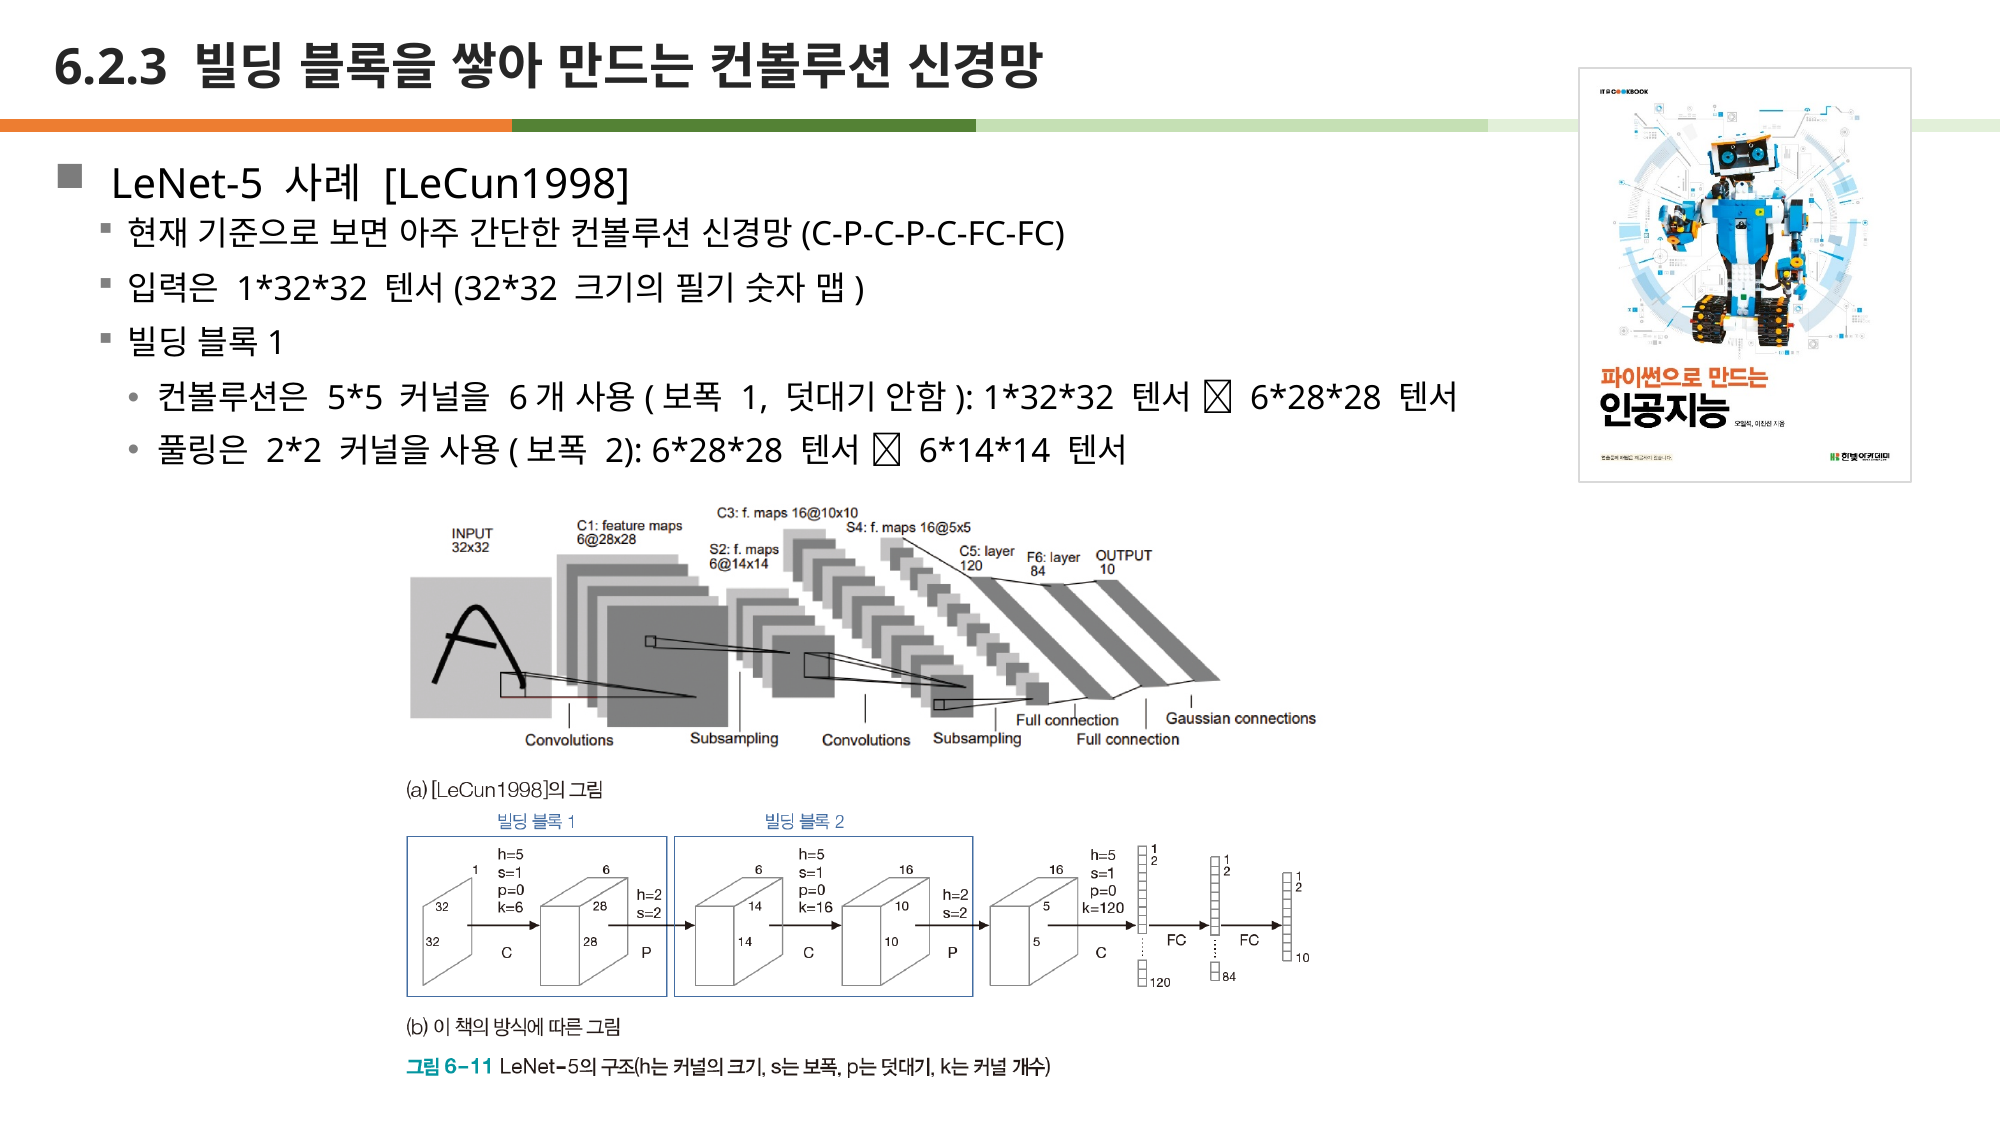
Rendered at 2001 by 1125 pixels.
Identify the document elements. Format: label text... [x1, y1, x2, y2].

picture [1579, 68, 1910, 482]
list LeNet-5 사례 [LeCun1998] 현재 기준으로 보면 아주 간단한 컨볼루션 신경망(C-P-C-P-C-FC-FC) 입력은 1*32*32 텐서(32*32 크기의 필기 숫자 맵) 빌딩 블록1 컨볼루션은 5*5 커널을 6개 사용(보폭 1, 덧대기 안함): 1*32*32 텐서  6*28*28 텐서 풀링은 2*2 커널을 사용(보폭 2): 6*28*28 텐서  6*14*14 텐서 [39, 149, 1961, 1083]
title 6.2.3 빌딩 블록을 쌓아 만드는 컨볼루션 신경망 [39, 23, 1693, 114]
picture [397, 496, 1325, 1083]
